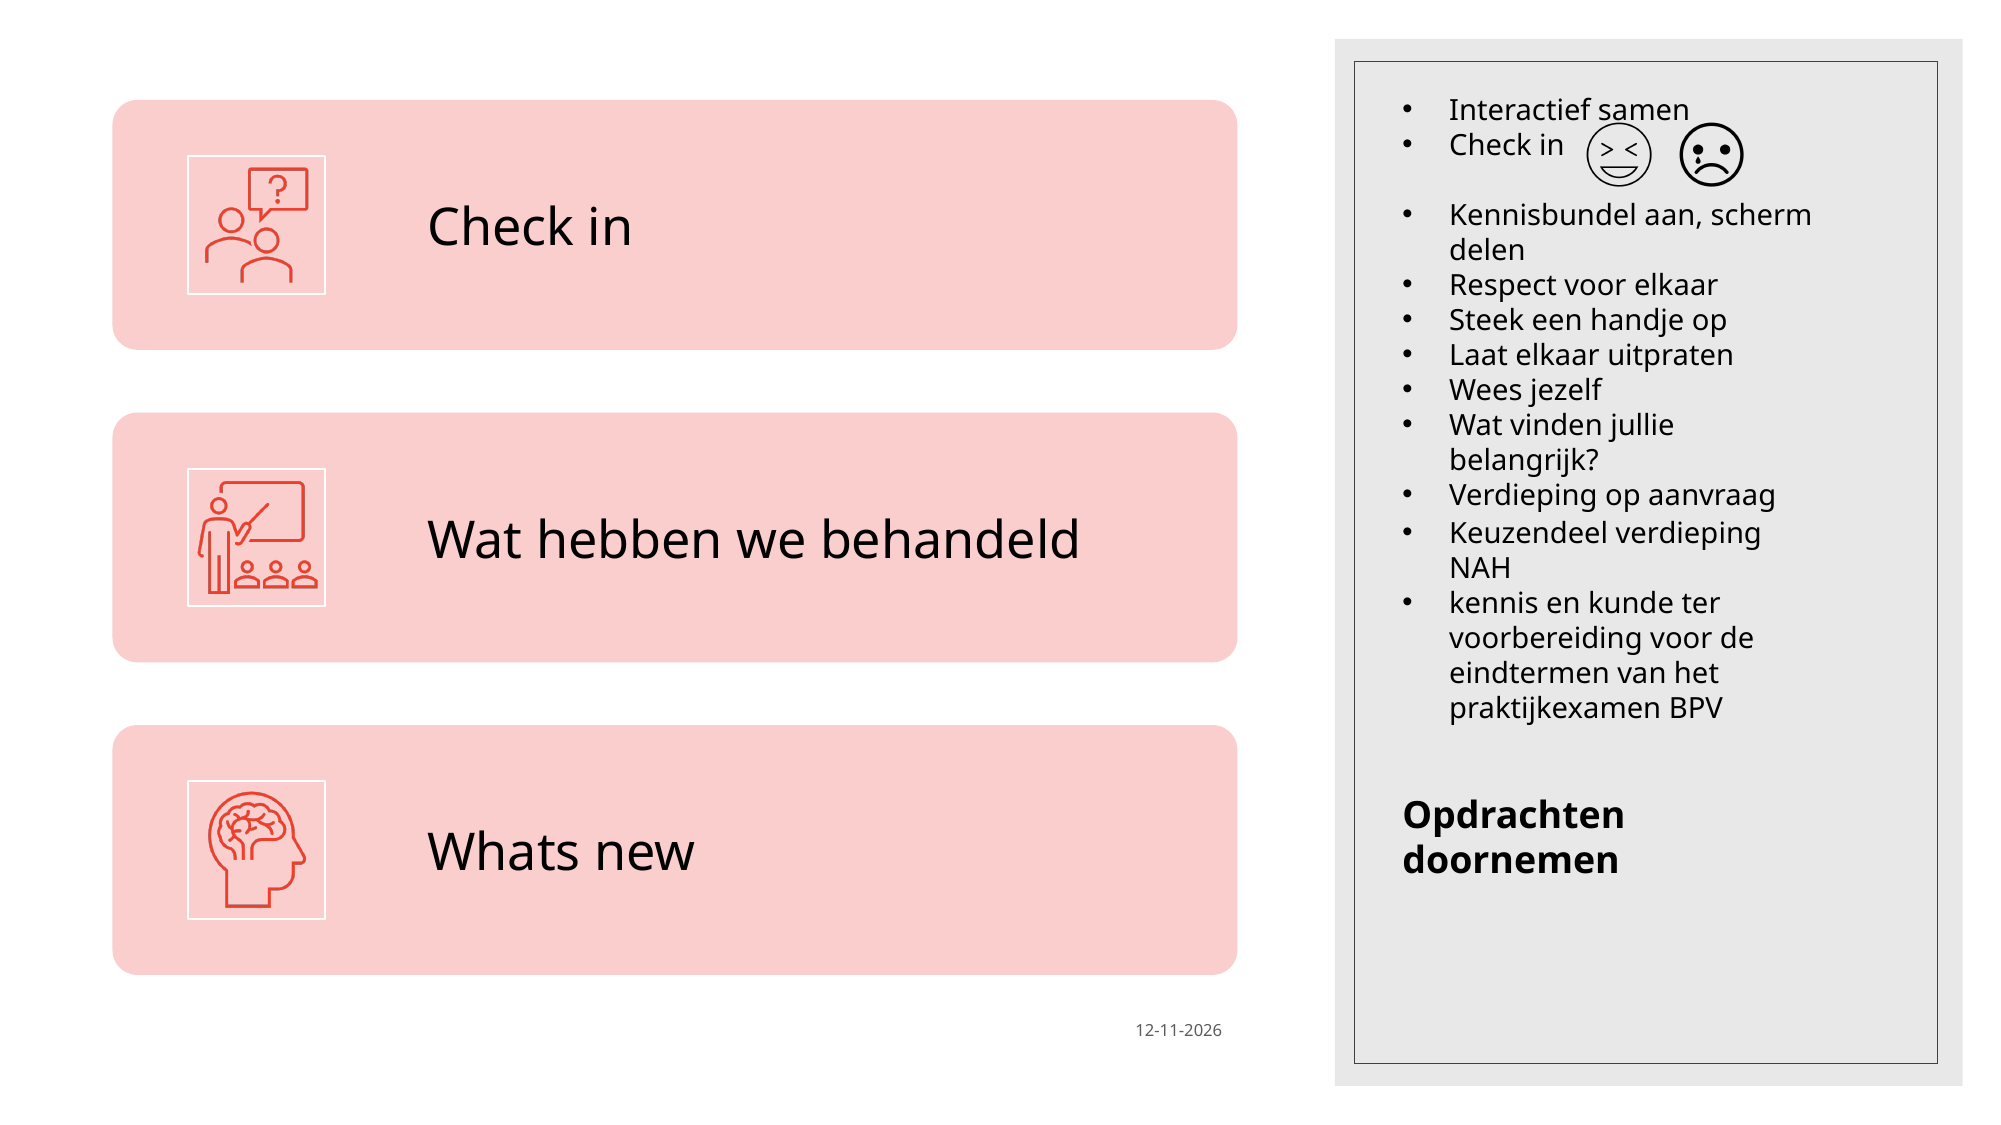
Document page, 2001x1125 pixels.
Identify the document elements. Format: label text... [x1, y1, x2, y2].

picture [1578, 114, 1660, 195]
text_box Keuzendeel verdieping NAH kennis en kunde ter voorbereiding voor de eindtermen van het praktijkexamen BPV [1387, 506, 1829, 732]
text_box Interactief samen Check in Kennisbundel aan, scherm delen Respect voor elkaar Steek een handje op Laat elkaar uitpraten Wees jezelf Wat vinden jullie belangrijk? Verdieping op aanvraag [1387, 84, 1829, 506]
text_box Opdrachten doornemen [1387, 783, 1829, 889]
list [112, 99, 1238, 975]
picture [1671, 114, 1752, 195]
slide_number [916, 990, 1238, 1050]
